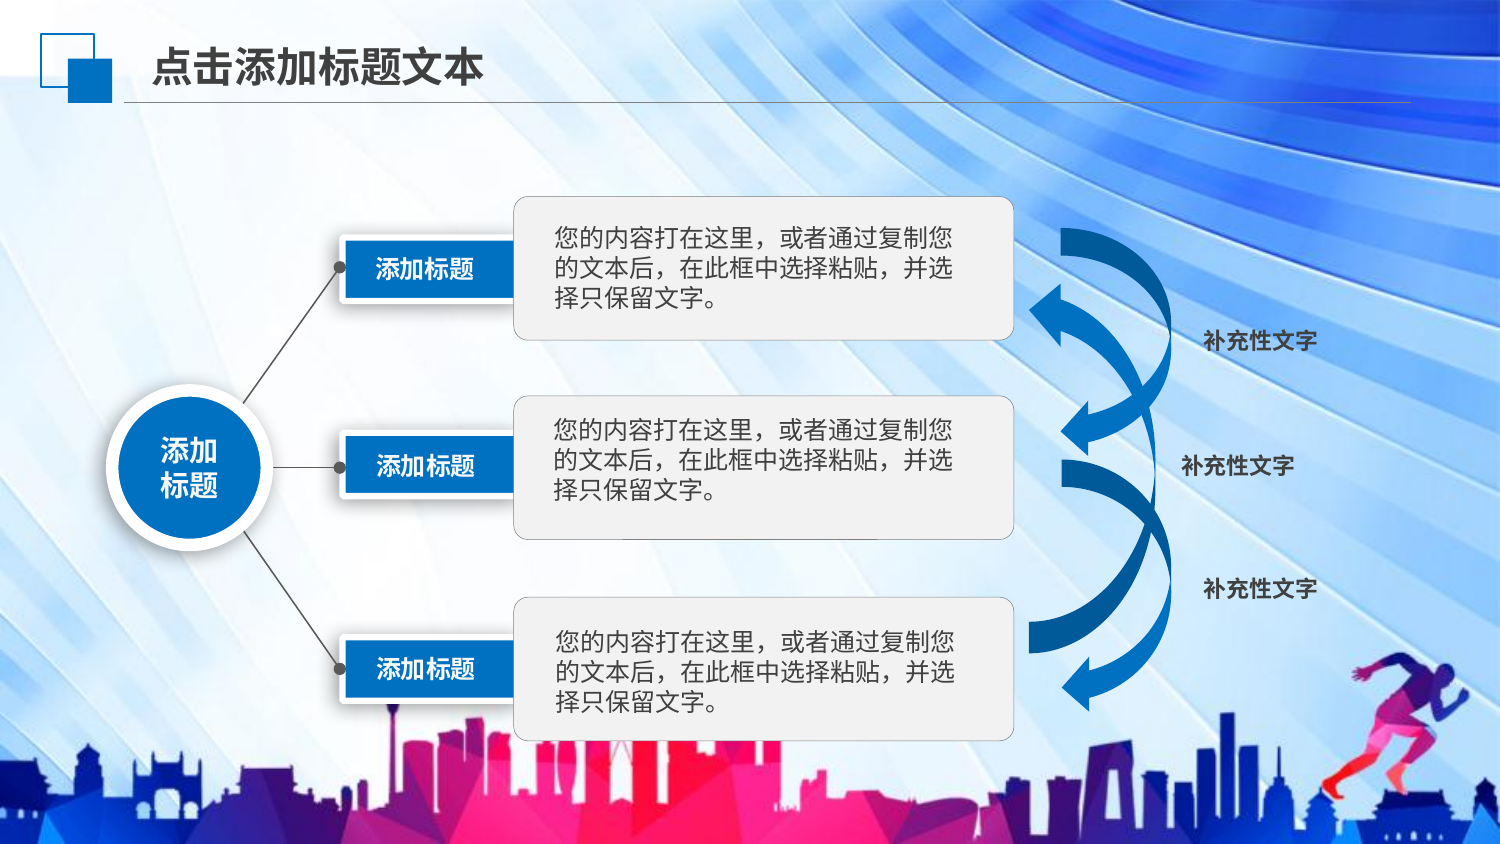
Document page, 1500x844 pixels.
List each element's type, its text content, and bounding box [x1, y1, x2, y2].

text_box 添加标题 [365, 445, 513, 487]
text_box 添加标题 [365, 647, 513, 689]
text_box 您的内容打在这里，或者通过复制您的文本后，在此框中选择粘贴，并选择只保留文字。 [543, 421, 980, 499]
text_box [342, 237, 513, 301]
text_box [243, 261, 346, 403]
text_box 补充性文字 [1170, 446, 1307, 485]
text_box 添加 标题 [112, 390, 267, 545]
text_box [342, 432, 513, 497]
text_box [1060, 227, 1172, 407]
text_box [513, 395, 1014, 540]
text_box [513, 597, 1014, 741]
picture [0, 0, 1500, 844]
text_box [247, 537, 346, 676]
text_box 您的内容打在这里，或者通过复制您的文本后，在此框中选择粘贴，并选择只保留文字。 [545, 633, 982, 711]
text_box [1028, 283, 1156, 654]
text_box [513, 196, 1014, 341]
text_box 补充性文字 [1192, 569, 1329, 608]
text_box 补充性文字 [1192, 321, 1329, 359]
text_box 您的内容打在这里，或者通过复制您的文本后，在此框中选择粘贴，并选择只保留文字。 [543, 228, 980, 306]
text_box [1061, 511, 1172, 712]
text_box [1060, 395, 1141, 457]
text_box [342, 637, 513, 701]
text_box 添加标题 [364, 247, 513, 289]
text_box 点击添加标题文本 [136, 33, 501, 99]
